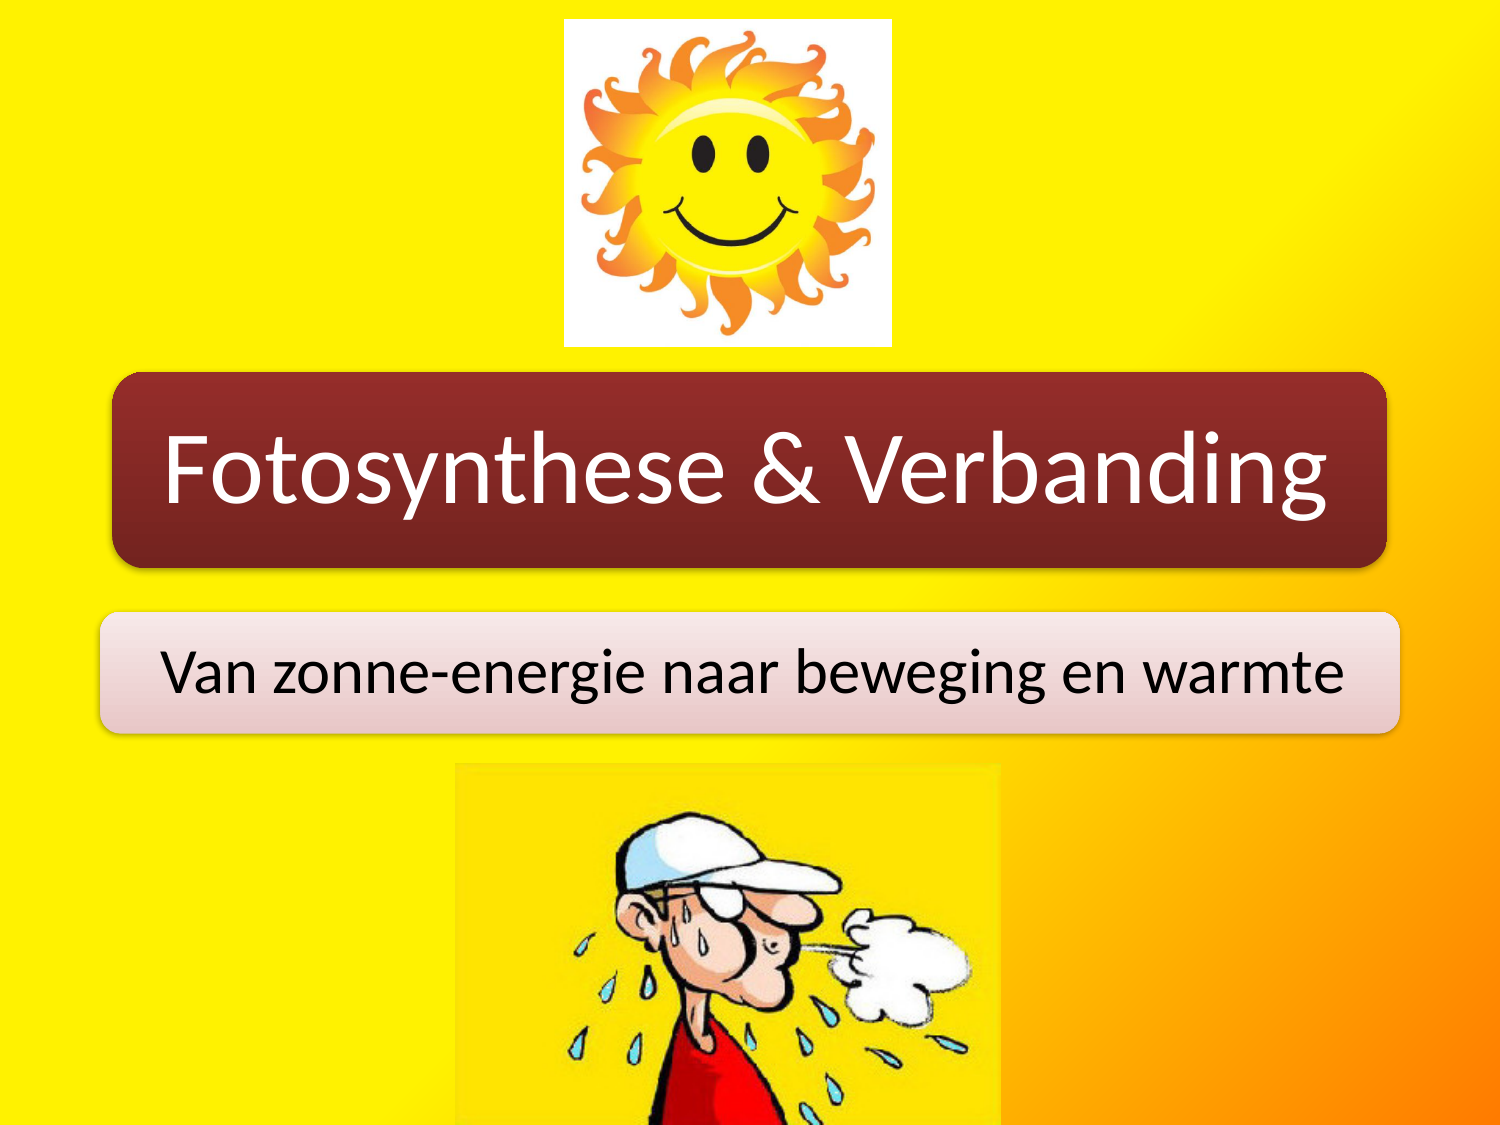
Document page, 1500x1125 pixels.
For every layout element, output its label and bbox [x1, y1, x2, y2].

picture [455, 763, 1001, 1125]
picture [564, 18, 892, 347]
text_box [100, 609, 1400, 736]
text_box [112, 349, 1388, 591]
